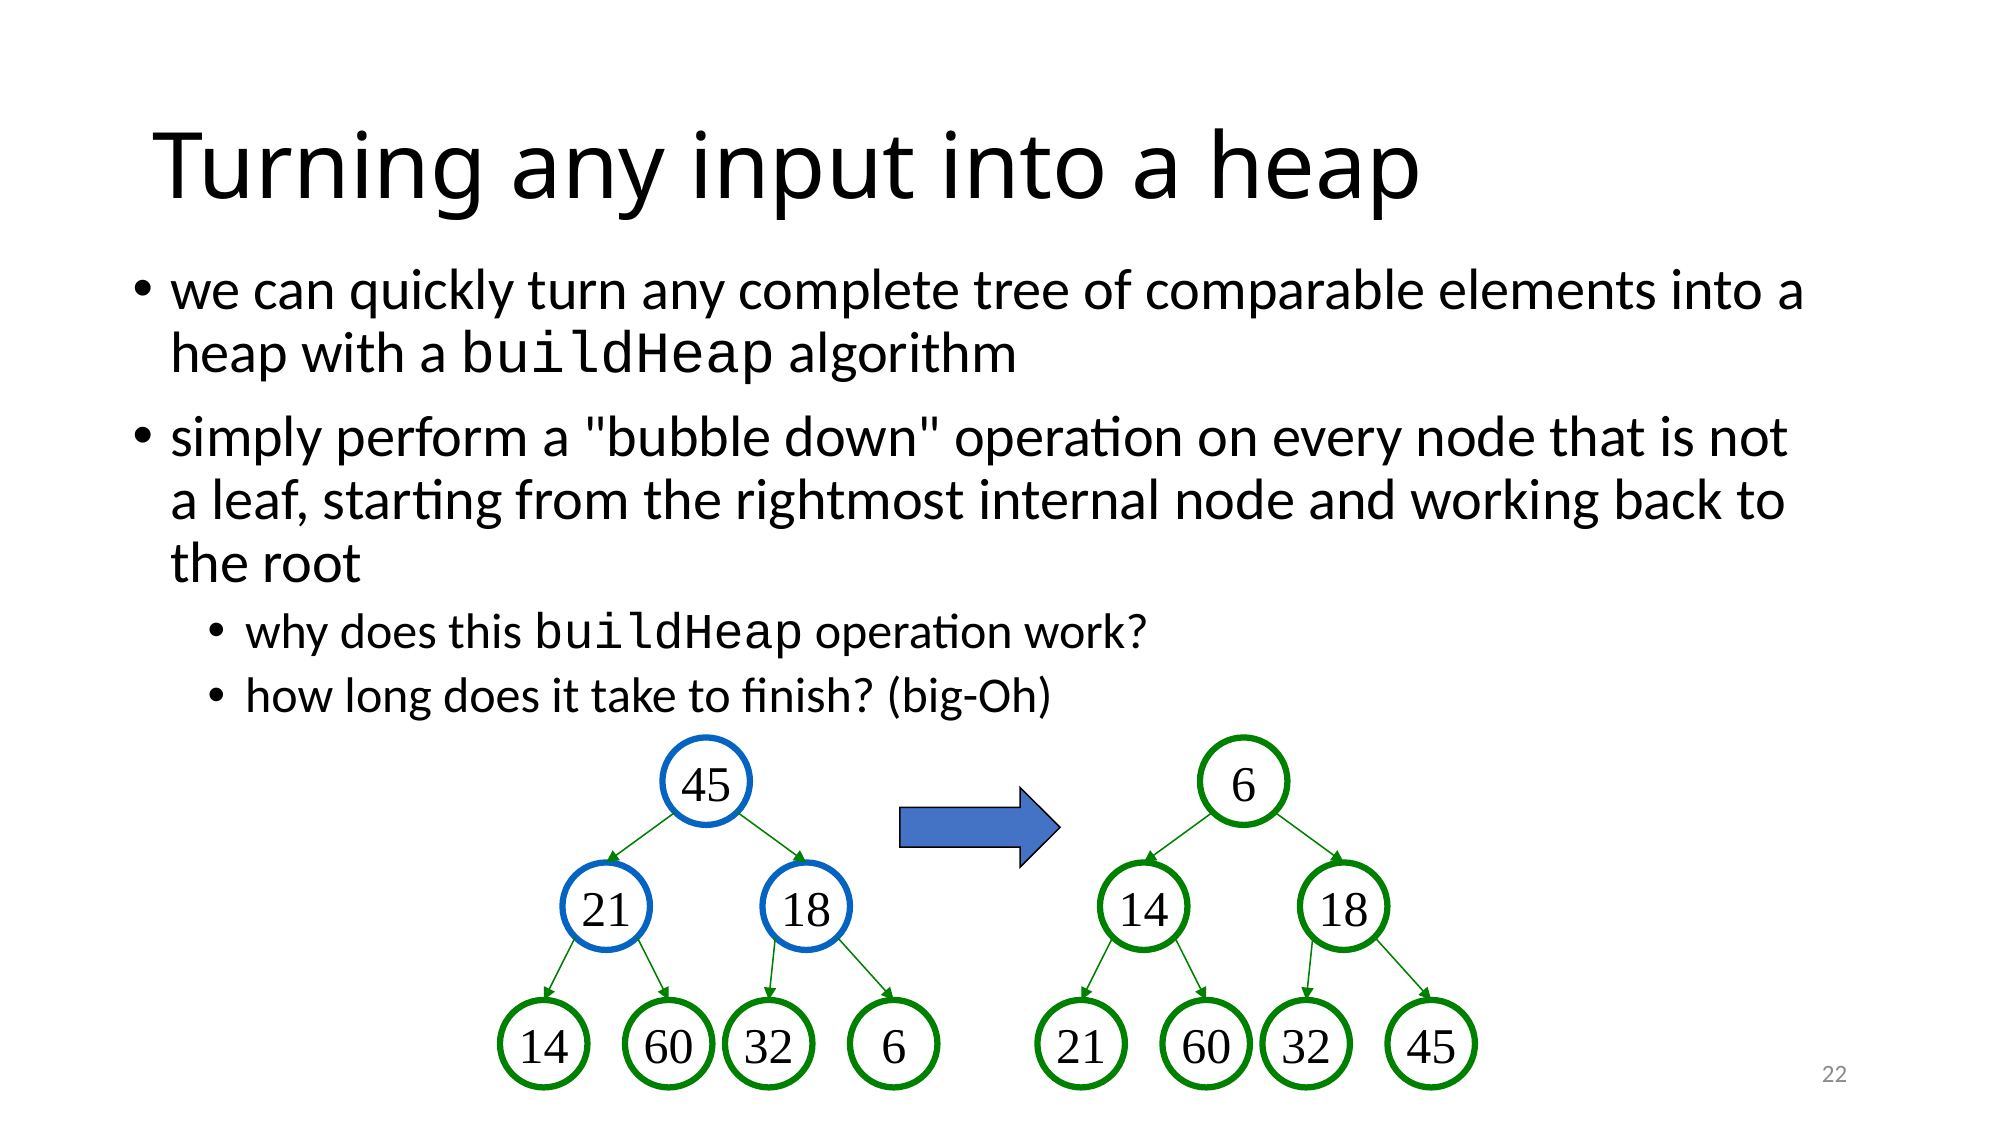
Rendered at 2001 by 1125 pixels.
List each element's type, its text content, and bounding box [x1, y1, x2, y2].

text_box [1174, 940, 1207, 997]
text_box 6 [849, 999, 938, 1088]
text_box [1143, 815, 1213, 860]
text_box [1081, 940, 1113, 997]
text_box 32 [724, 999, 813, 1088]
text_box 21 [1037, 999, 1125, 1088]
text_box 14 [499, 999, 588, 1088]
text_box 60 [624, 999, 713, 1088]
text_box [1306, 940, 1313, 997]
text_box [606, 815, 676, 860]
text_box 21 [562, 862, 650, 950]
title Turning any input into a heap [137, 59, 1863, 278]
text_box 18 [1299, 862, 1388, 950]
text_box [637, 940, 669, 997]
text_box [837, 940, 894, 997]
text_box 6 [1199, 737, 1288, 825]
slide_number 22 [1412, 1042, 1863, 1103]
text_box 45 [1387, 999, 1475, 1088]
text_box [768, 940, 776, 997]
text_box [899, 787, 1061, 868]
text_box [1274, 815, 1344, 860]
text_box 60 [1162, 999, 1250, 1088]
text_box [543, 940, 576, 997]
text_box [737, 815, 807, 860]
text_box 45 [662, 737, 750, 825]
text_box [1374, 940, 1432, 997]
text_box 32 [1262, 999, 1350, 1088]
text_box 14 [1099, 862, 1188, 950]
text_box 18 [762, 862, 850, 950]
list we can quickly turn any complete tree of comparable elements into a heap with a buildHeap algorithm simply perform a "bubble down" operation on every node that is not a leaf, starting from the rightmost internal node and working back to the root why does this buildHeap operation work? how long does it take to finish? (big-Oh) [117, 251, 1843, 966]
